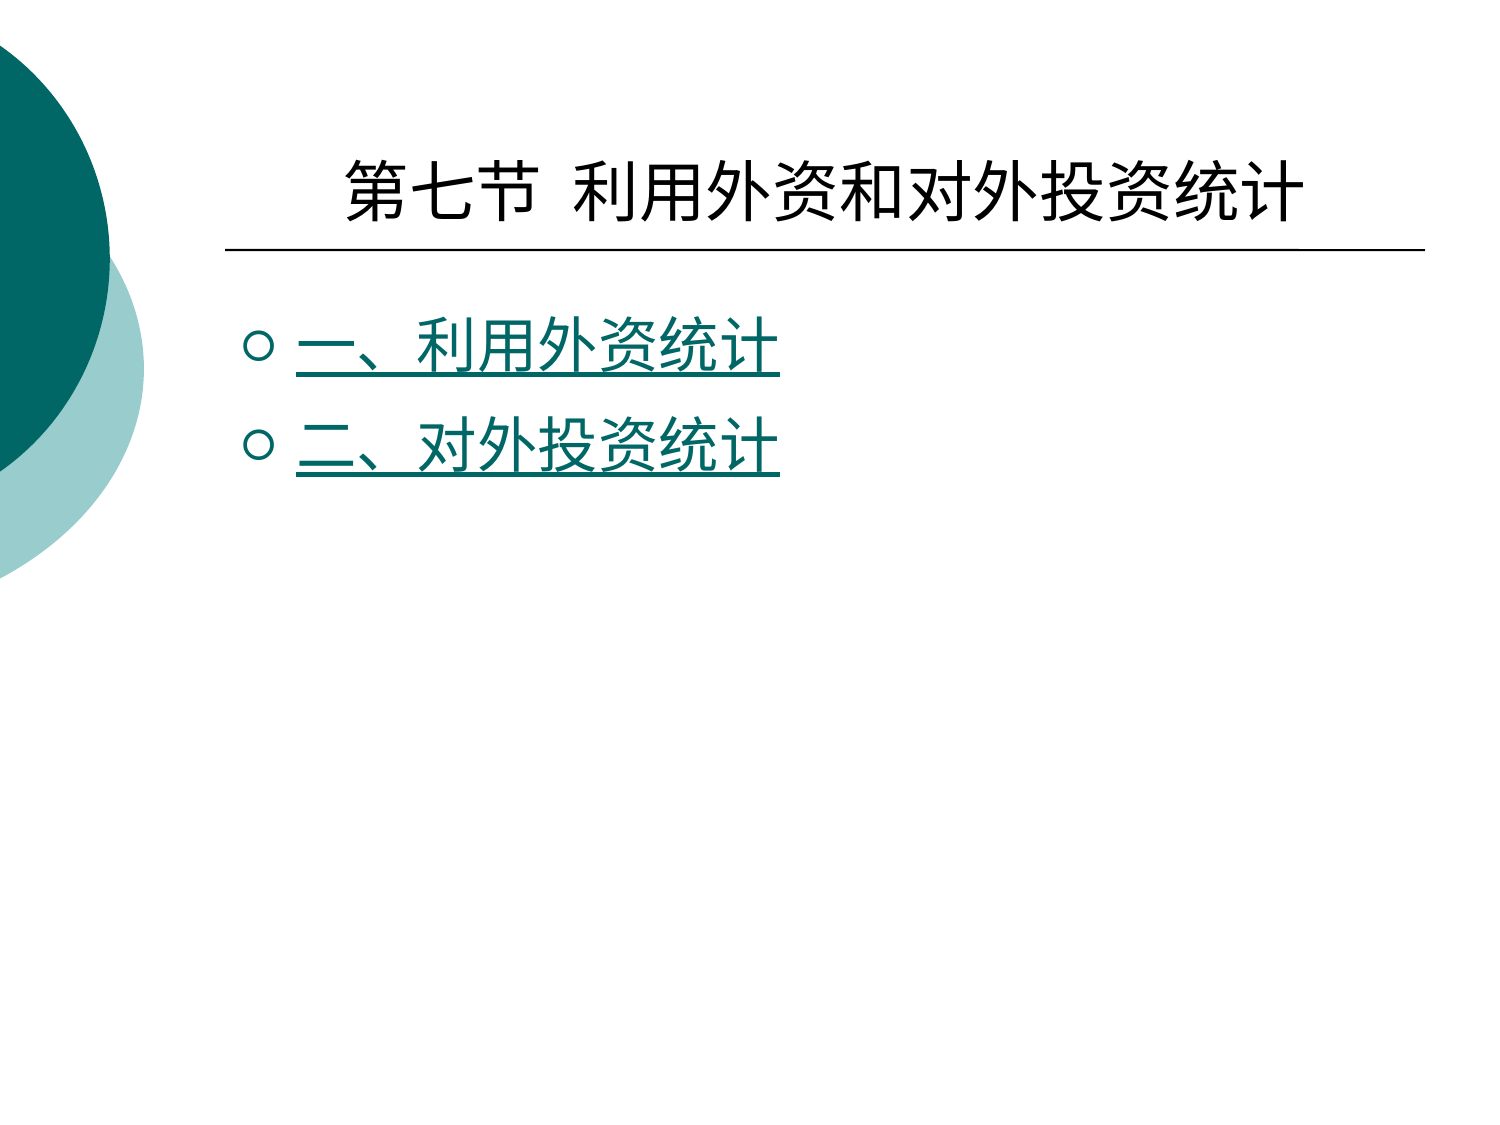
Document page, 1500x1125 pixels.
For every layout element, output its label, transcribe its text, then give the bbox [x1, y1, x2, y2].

list 一、利用外资统计 二、对外投资统计 [224, 299, 1425, 975]
title 第七节 利用外资和对外投资统计 [224, 49, 1425, 238]
